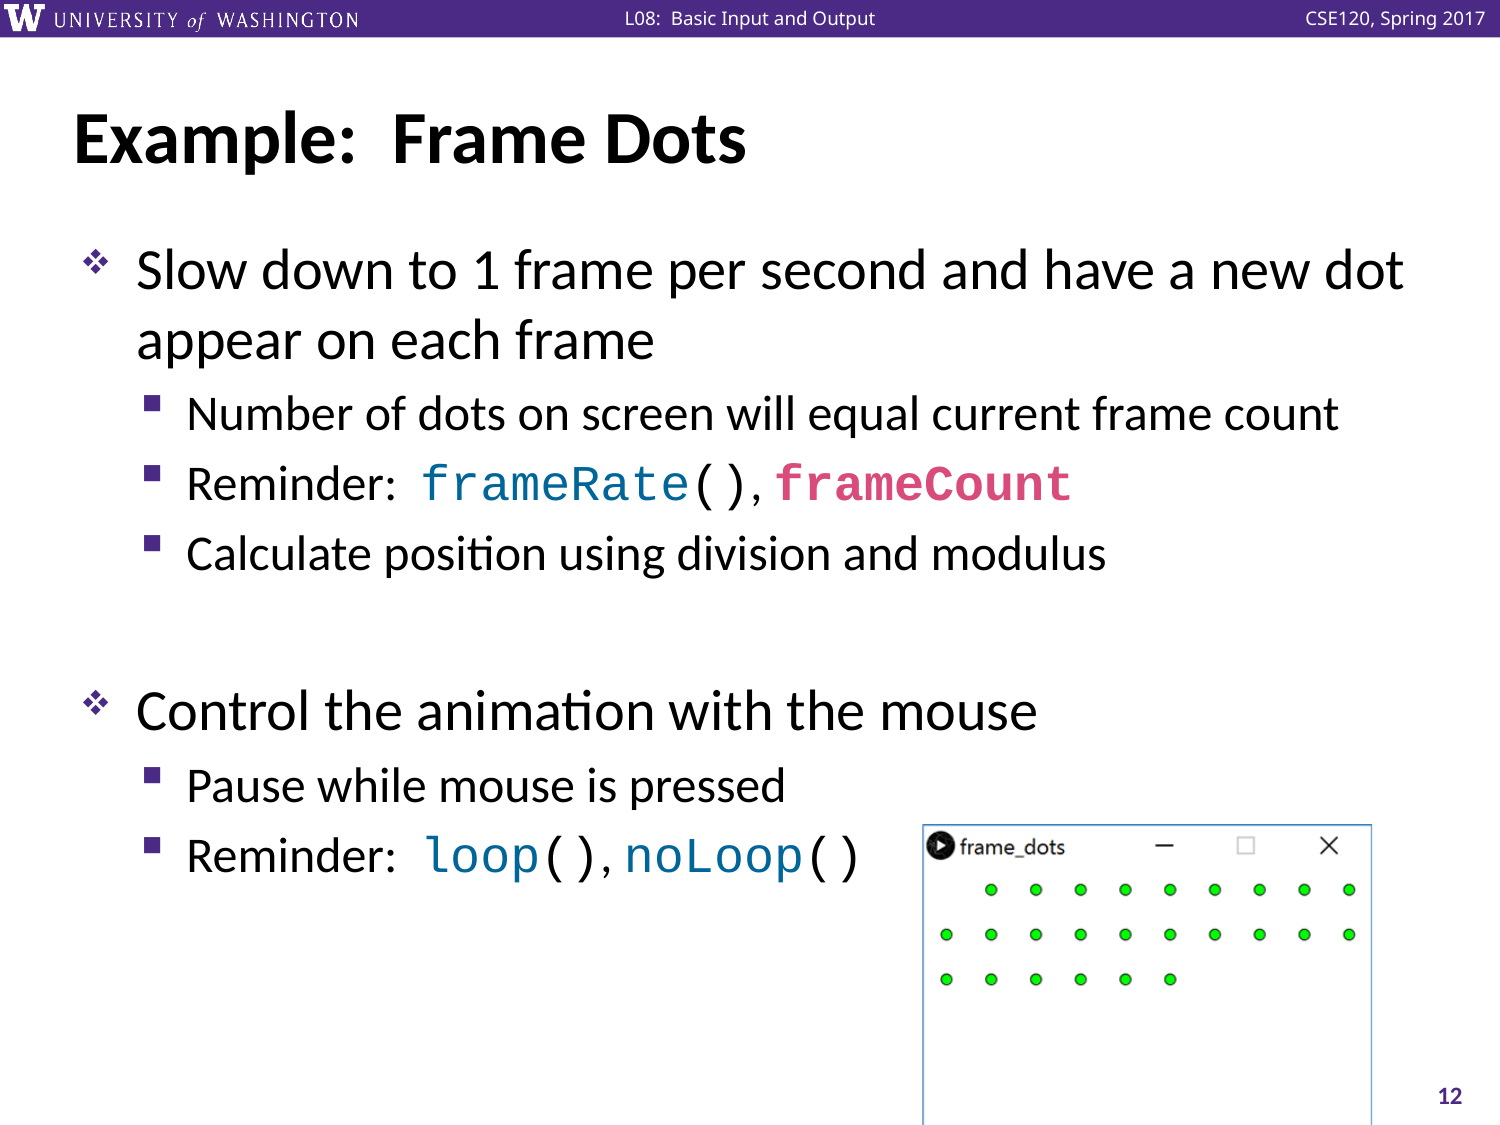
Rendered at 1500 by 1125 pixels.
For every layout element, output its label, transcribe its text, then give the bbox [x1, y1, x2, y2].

picture [4, 4, 358, 32]
list Slow down to 1 frame per second and have a new dot appear on each frame Number of dots on screen will equal current frame count Reminder: frameRate(), frameCount Calculate position using division and modulus Control the animation with the mouse Pause while mouse is pressed Reminder: loop(), noLoop() [64, 223, 1438, 1040]
slide_number 12 [1400, 1065, 1500, 1125]
title Example: Frame Dots [58, 71, 1438, 197]
picture [921, 824, 1373, 1125]
